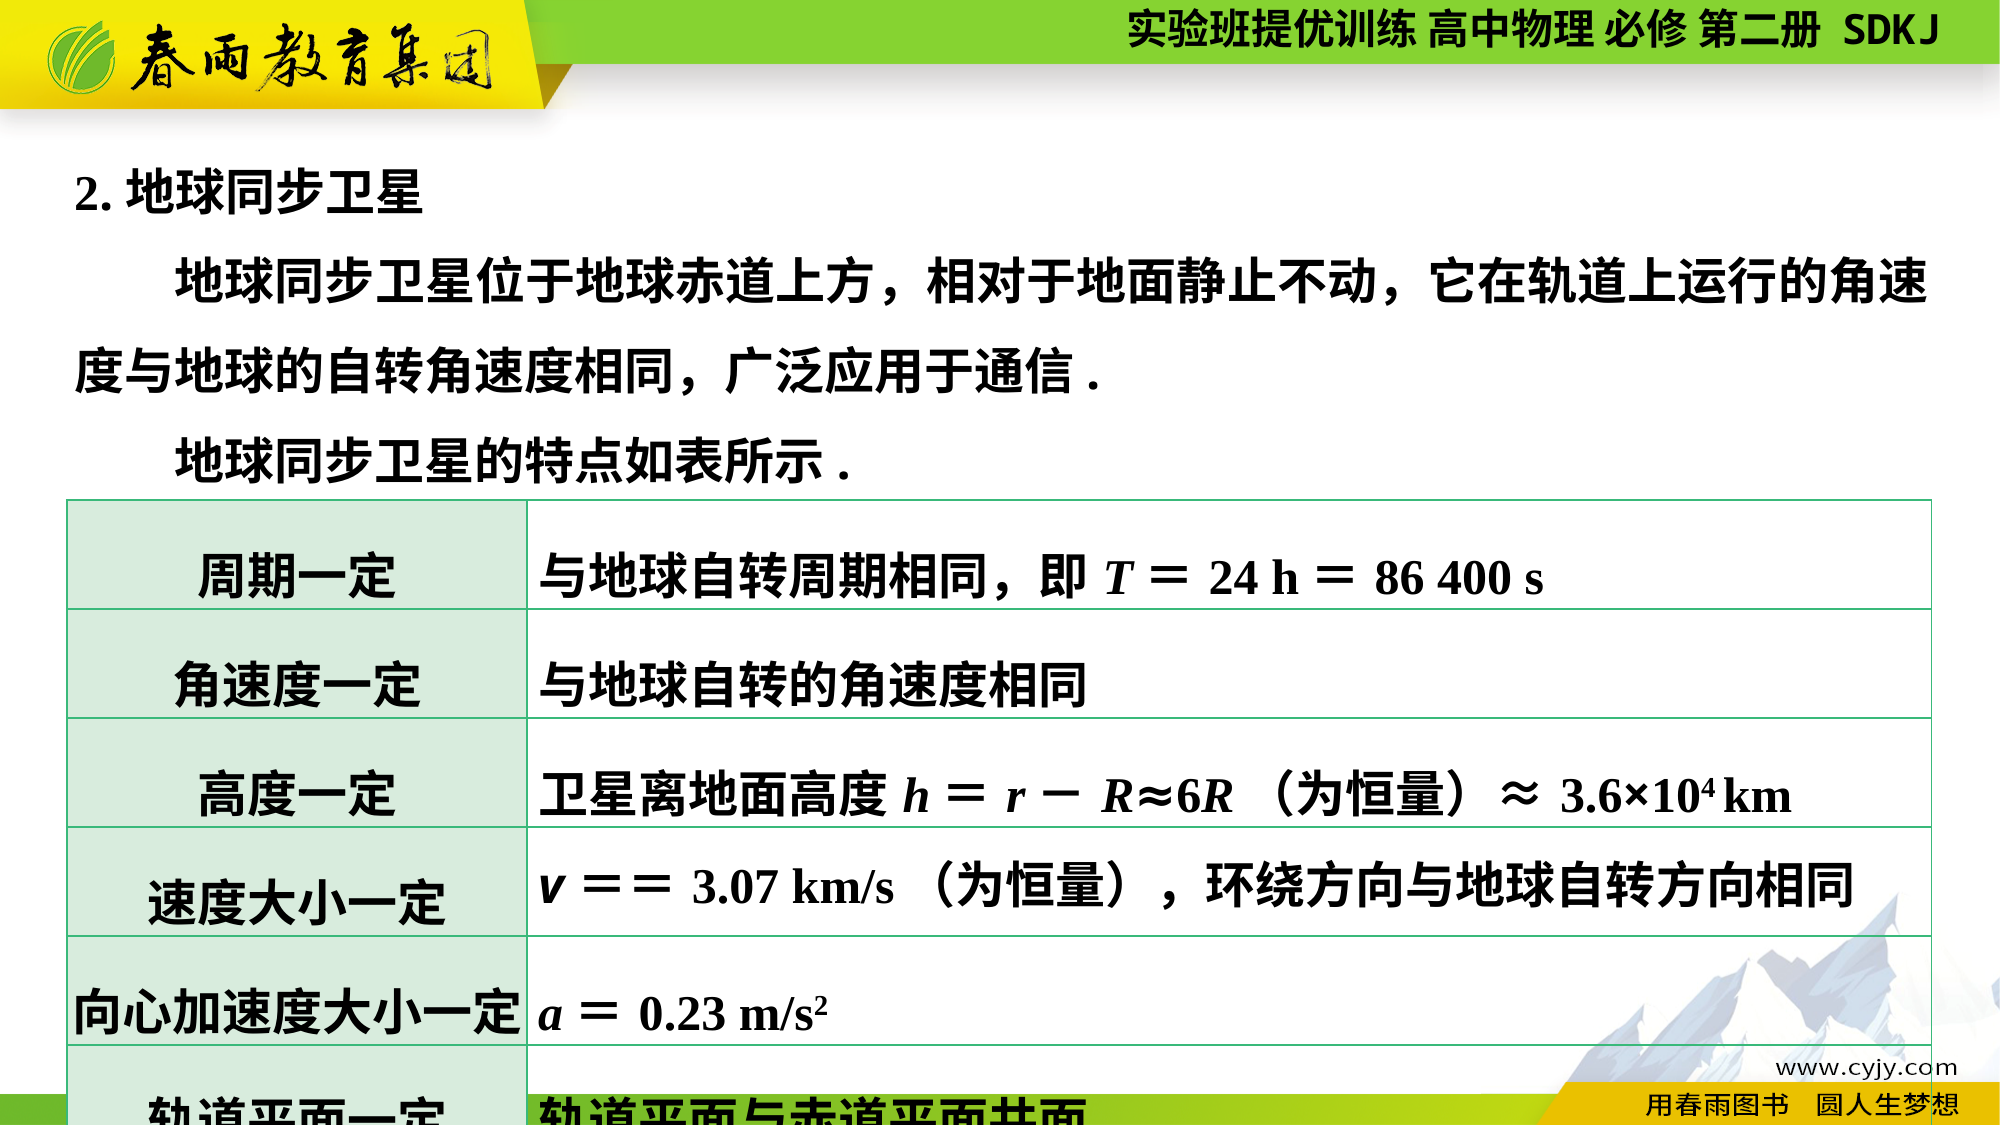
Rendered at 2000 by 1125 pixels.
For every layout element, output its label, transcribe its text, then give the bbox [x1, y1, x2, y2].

picture [1007, 1112, 1019, 1122]
picture [1048, 1115, 1053, 1125]
picture [722, 1115, 727, 1125]
picture [528, 610, 1931, 717]
picture [698, 1115, 703, 1125]
picture [528, 719, 1931, 826]
picture [1072, 1115, 1077, 1125]
picture [972, 1115, 977, 1125]
picture [571, 1112, 575, 1125]
picture [528, 1046, 1931, 1125]
picture [948, 1115, 953, 1125]
picture [528, 937, 1931, 1044]
picture [528, 501, 1931, 608]
picture [0, 0, 2000, 1125]
picture [528, 828, 1931, 935]
list 2.地球同步卫星 地球同步卫星位于地球赤道上方，相对于地面静止不动，它在轨道上运行的角速度与地球的自转角速度相同，广泛应用于通信. 地球同步卫星的特点如表所示. [59, 122, 1944, 490]
